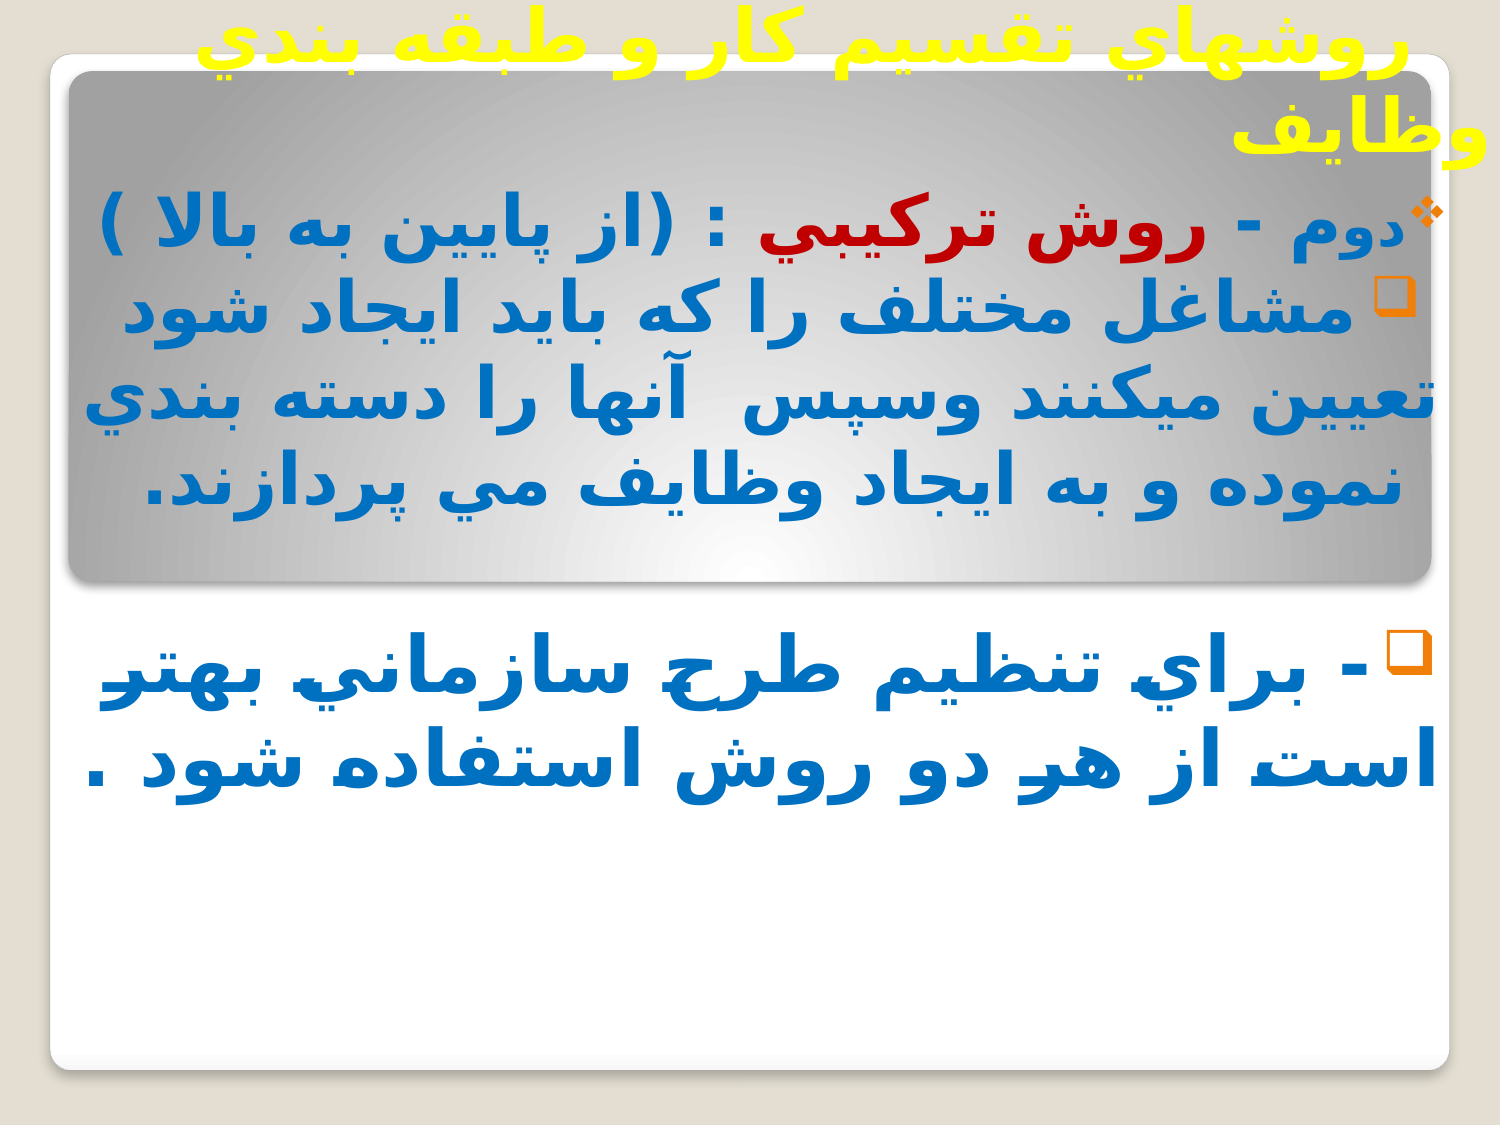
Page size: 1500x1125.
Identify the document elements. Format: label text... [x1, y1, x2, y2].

subtitle دوم - روش تركيبي : (از پايين به بالا ) مشاغل مختلف را كه بايد ایجاد شود تعيين ميكنند وسپس آنها را دسته بندي نموده و به ايجاد وظايف مي پردازند. - براي تنظيم طرح سازماني بهتر است از هر دو روش استفاده شود . [50, 174, 1463, 1125]
title روشهاي تقسيم كار و طبقه بندي وظايف [0, 0, 1500, 175]
